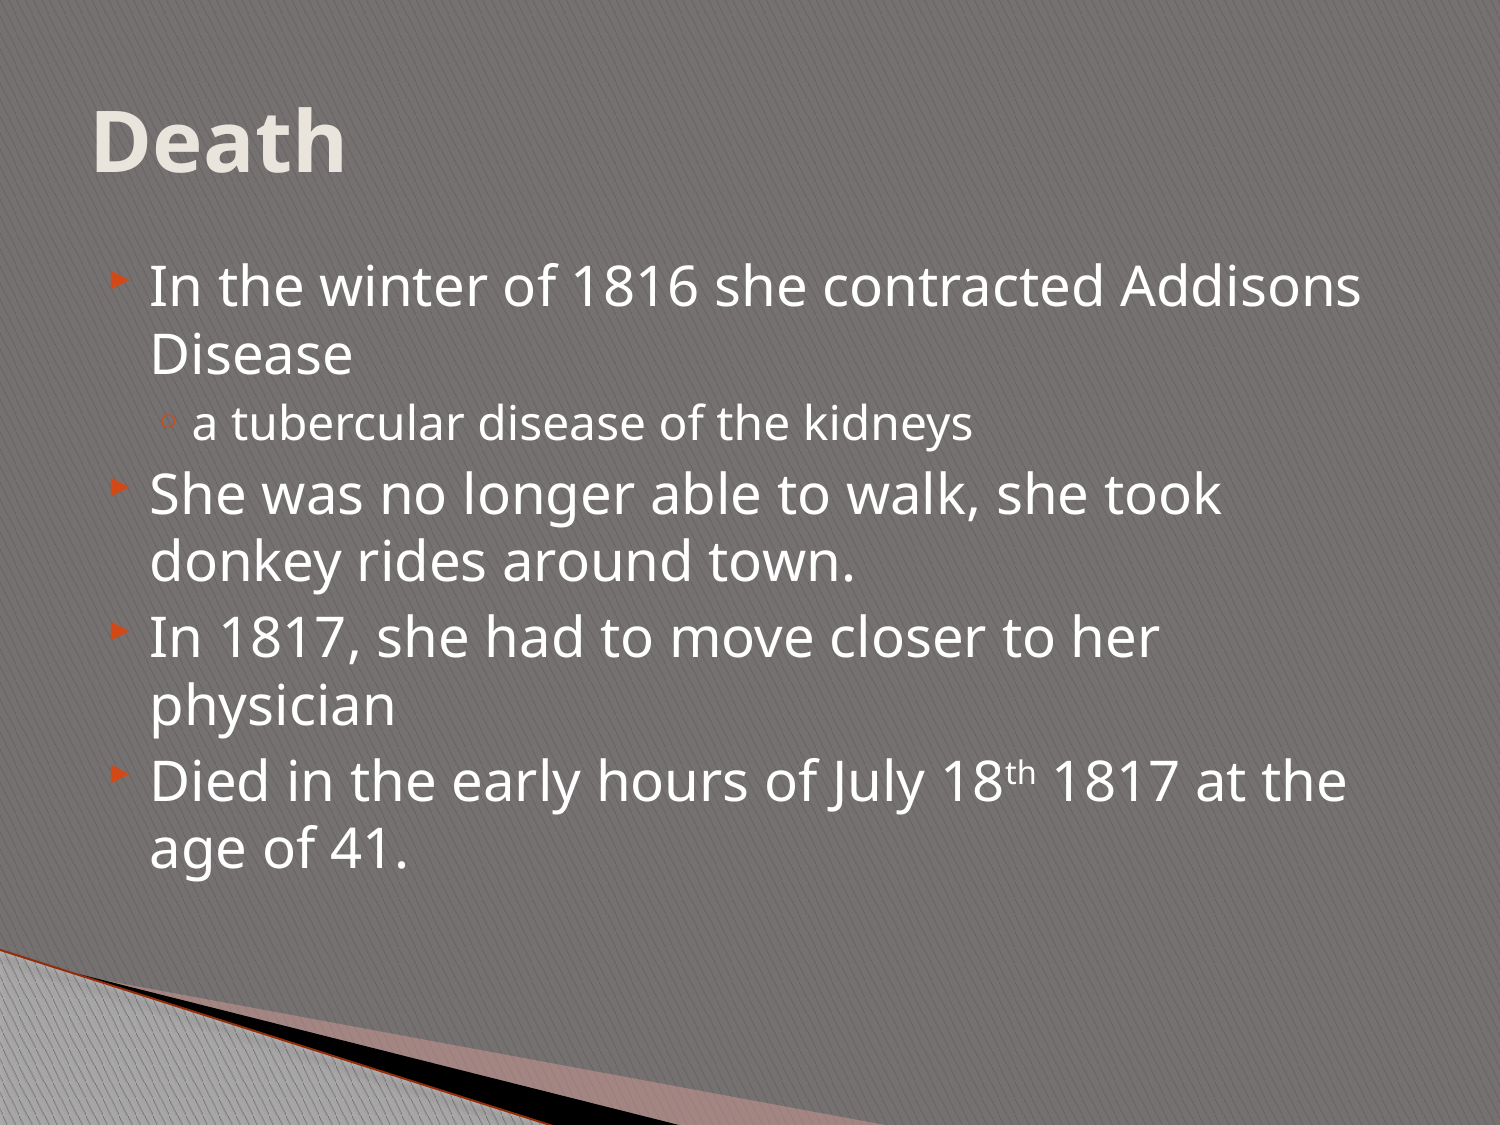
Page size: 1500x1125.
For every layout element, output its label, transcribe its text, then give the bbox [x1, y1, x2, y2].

list In the winter of 1816 she contracted Addisons Disease a tubercular disease of the kidneys She was no longer able to walk, she took donkey rides around town. In 1817, she had to move closer to her physician Died in the early hours of July 18th 1817 at the age of 41. [75, 243, 1425, 986]
title Death [75, 45, 1425, 233]
